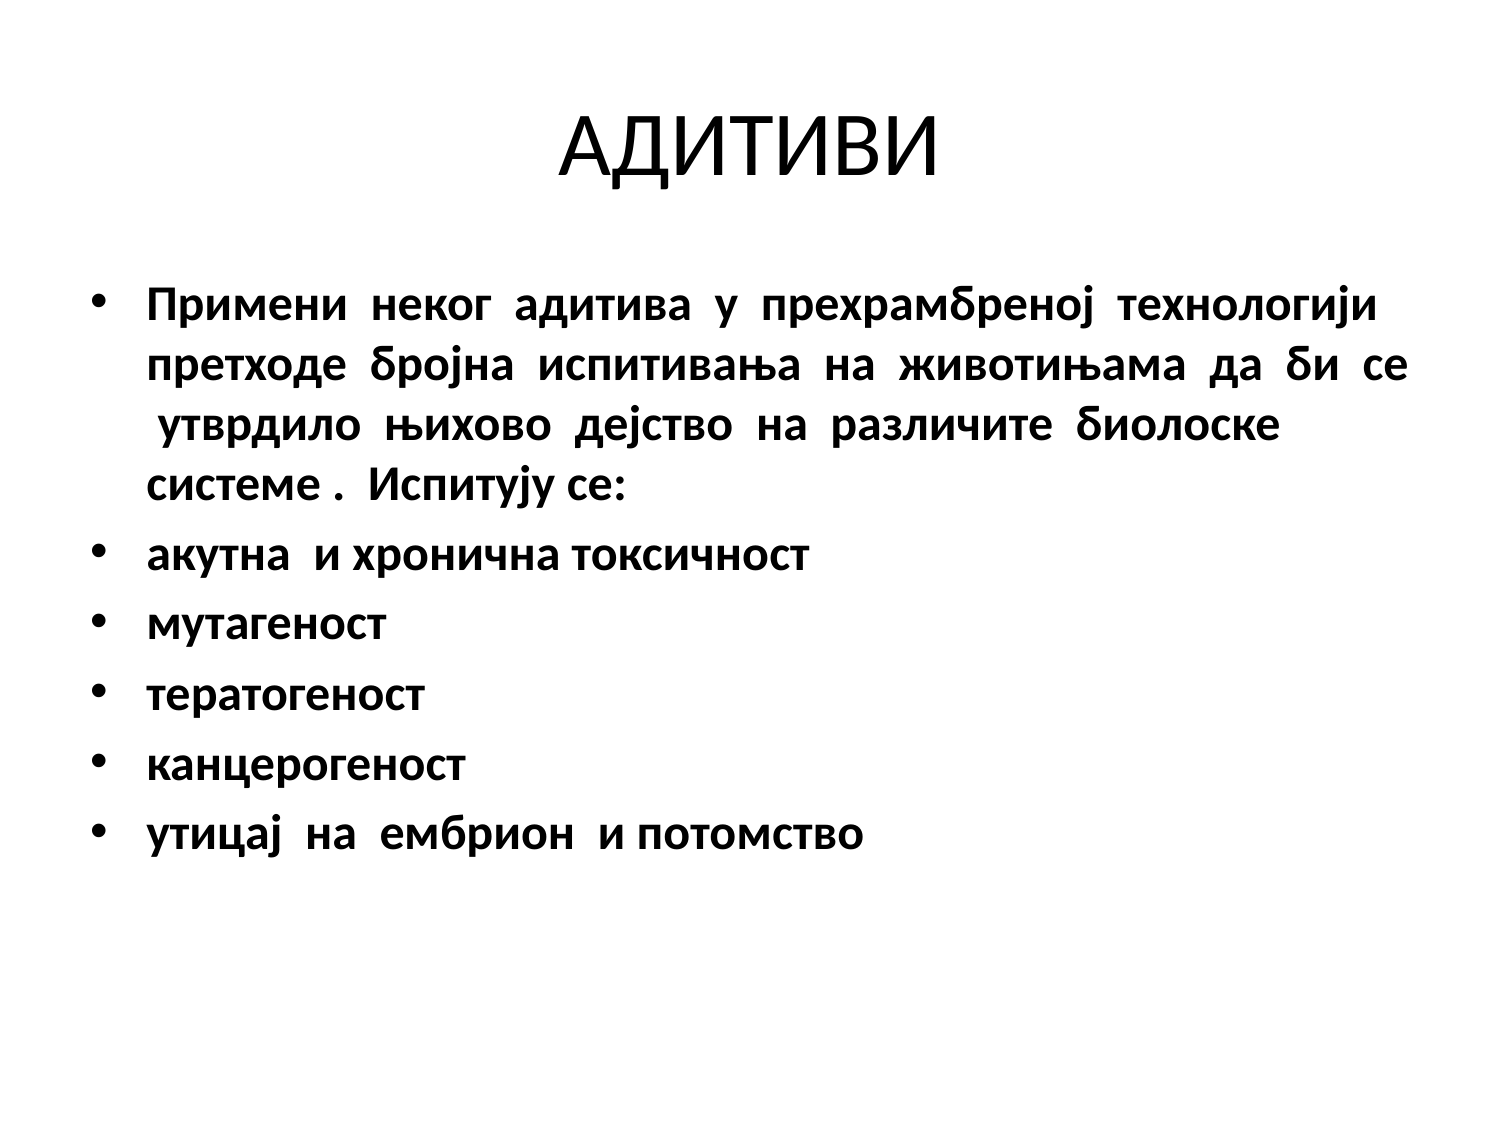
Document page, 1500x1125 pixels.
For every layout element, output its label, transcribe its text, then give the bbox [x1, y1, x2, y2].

list Примени неког адитива у прехрамбреној технологији претходе бројна испитивања на животињама да би се утврдило њихово дејство на различите биолоске системе . Испитују се: акутна и хронична токсичност мутагеност тератогеност канцерогеност утицај на ембрион и потомство [75, 262, 1425, 1005]
title АДИТИВИ [75, 45, 1425, 233]
